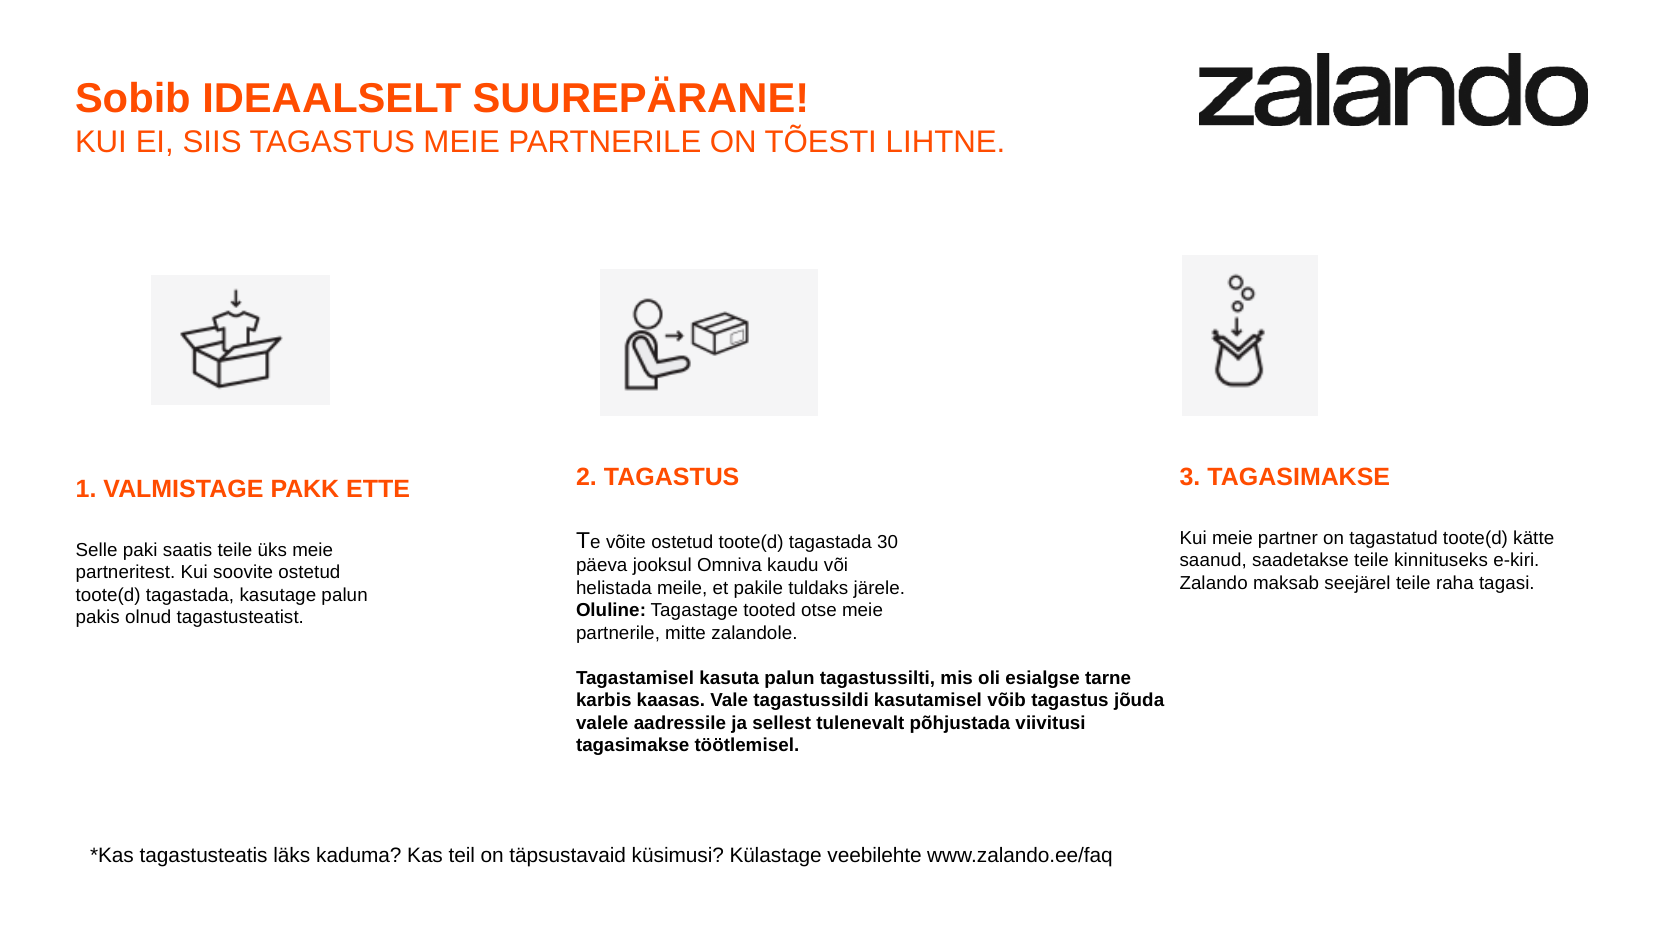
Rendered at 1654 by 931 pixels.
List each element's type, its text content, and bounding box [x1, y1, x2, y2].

picture [599, 269, 818, 416]
picture [1181, 255, 1318, 416]
picture [1199, 53, 1588, 126]
text_box Sobib IDEAALSELT SUUREPÄRANE! KUI EI, SIIS TAGASTUS MEIE PARTNERILE ON TÕESTI LIHTNE. [74, 36, 1563, 193]
text_box 2. TAGASTUS Te võite ostetud toote(d) tagastada 30 päeva jooksul Omniva kaudu või helistada meile, et pakile tuldaks järele. Oluline: Tagastage tooted otse meie partnerile, mitte zalandole. Tagastamisel kasuta palun tagastussilti, mis oli esialgse tarne karbis kaasas. Vale tagastussildi kasutamisel võib tagastus jõuda valele aadressile ja sellest tulenevalt põhjustada viivitusi tagasimakse töötlemisel. [561, 453, 1200, 744]
text_box 3. TAGASIMAKSE Kui meie partner on tagastatud toote(d) kätte saanud, saadetakse teile kinnituseks e-kiri. Zalando maksab seejärel teile raha tagasi. [1164, 453, 1654, 610]
text_box *Kas tagastusteatis läks kaduma? Kas teil on täpsustavaid küsimusi? Külastage veebilehte www.zalando.ee/faq [75, 744, 1590, 885]
picture [151, 275, 331, 406]
text_box 1. VALMISTAGE PAKK ETTE Selle paki saatis teile üks meie partneritest. Kui soovite ostetud toote(d) tagastada, kasutage palun pakis olnud tagastusteatist. [60, 465, 561, 648]
